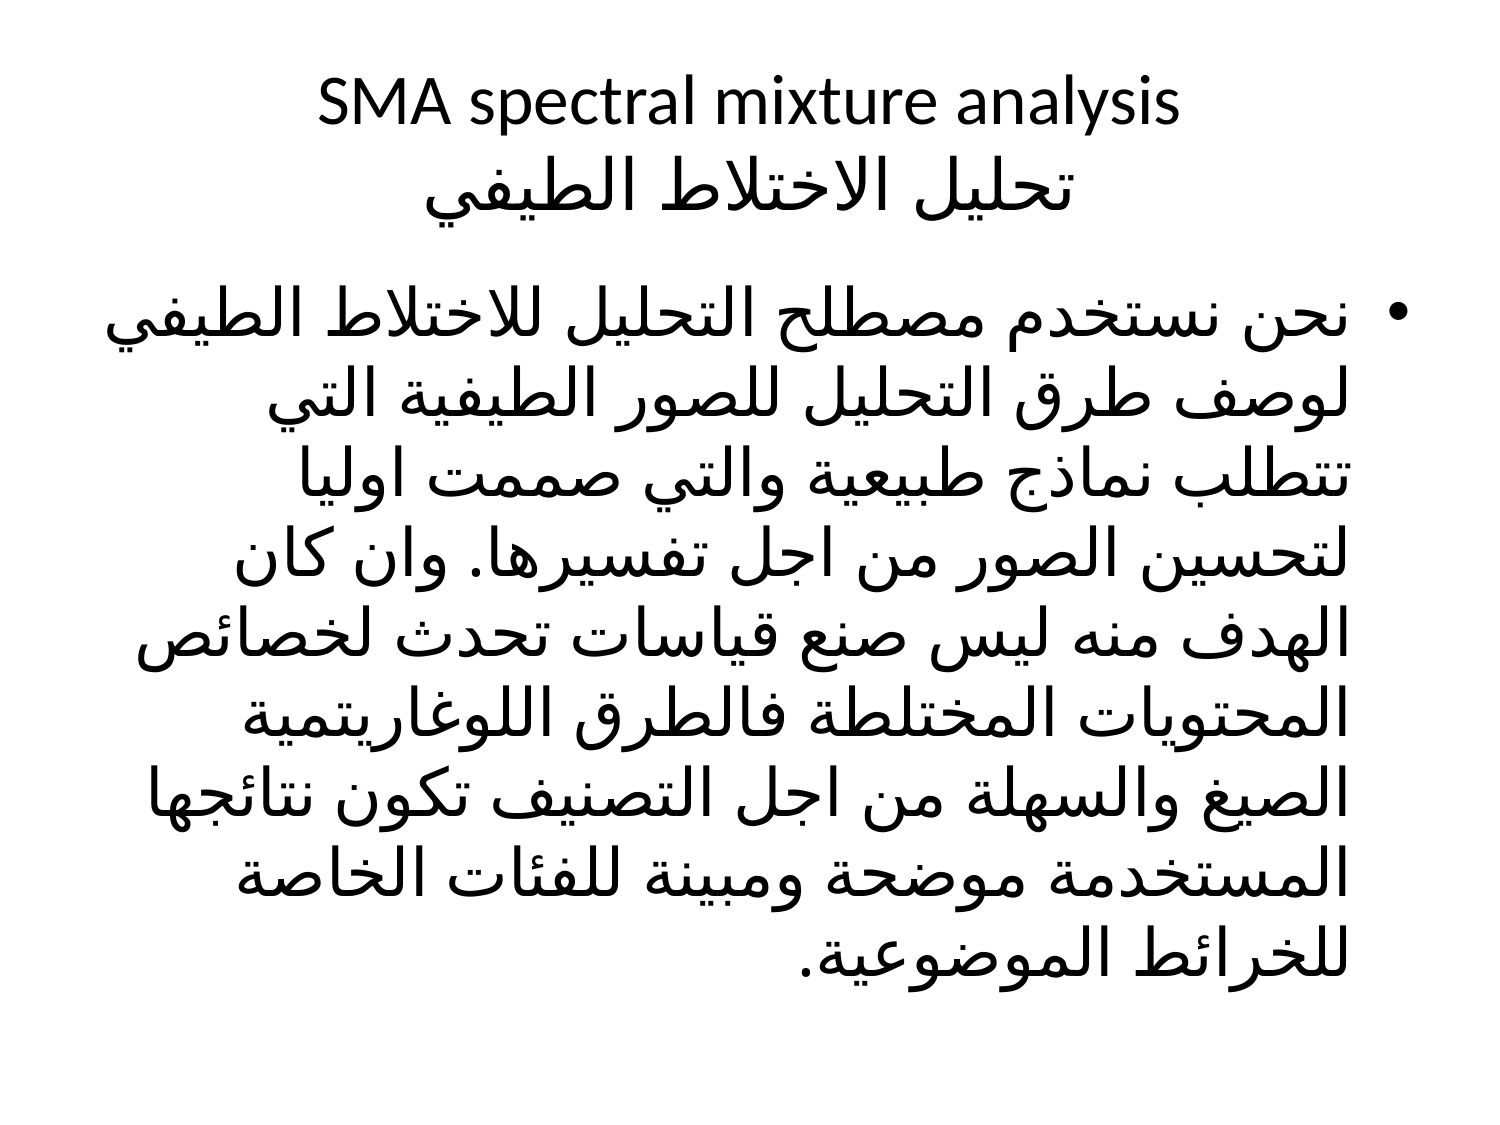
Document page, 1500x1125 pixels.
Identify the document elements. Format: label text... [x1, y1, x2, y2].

list نحن نستخدم مصطلح التحليل للاختلاط الطيفي لوصف طرق التحليل للصور الطيفية التي تتطلب نماذج طبيعية والتي صممت اوليا لتحسين الصور من اجل تفسيرها. وان كان الهدف منه ليس صنع قياسات تحدث لخصائص المحتويات المختلطة فالطرق اللوغاريتمية الصيغ والسهلة من اجل التصنيف تكون نتائجها المستخدمة موضحة ومبينة للفئات الخاصة للخرائط الموضوعية. [75, 262, 1425, 1005]
title SMA spectral mixture analysis تحليل الاختلاط الطيفي [75, 45, 1425, 233]
